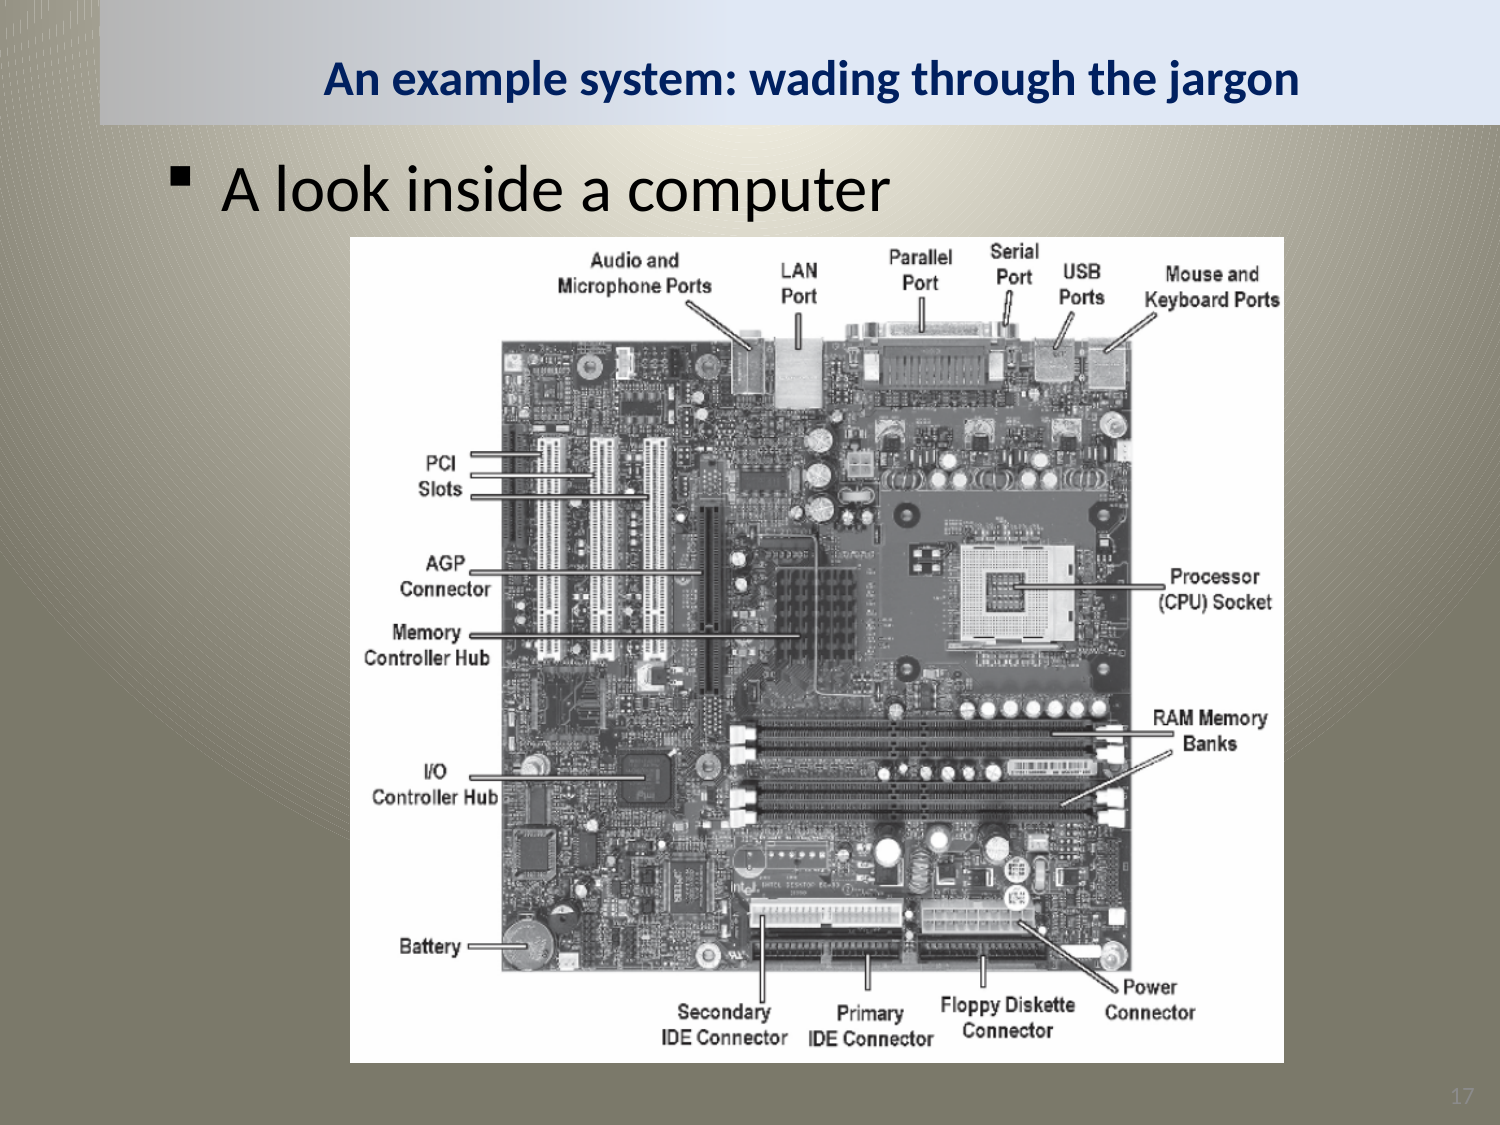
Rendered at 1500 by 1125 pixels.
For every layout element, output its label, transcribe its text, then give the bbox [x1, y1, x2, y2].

list A look inside a computer [150, 137, 1488, 880]
title An example system: wading through the jargon [135, 37, 1500, 113]
picture [349, 237, 1285, 1063]
